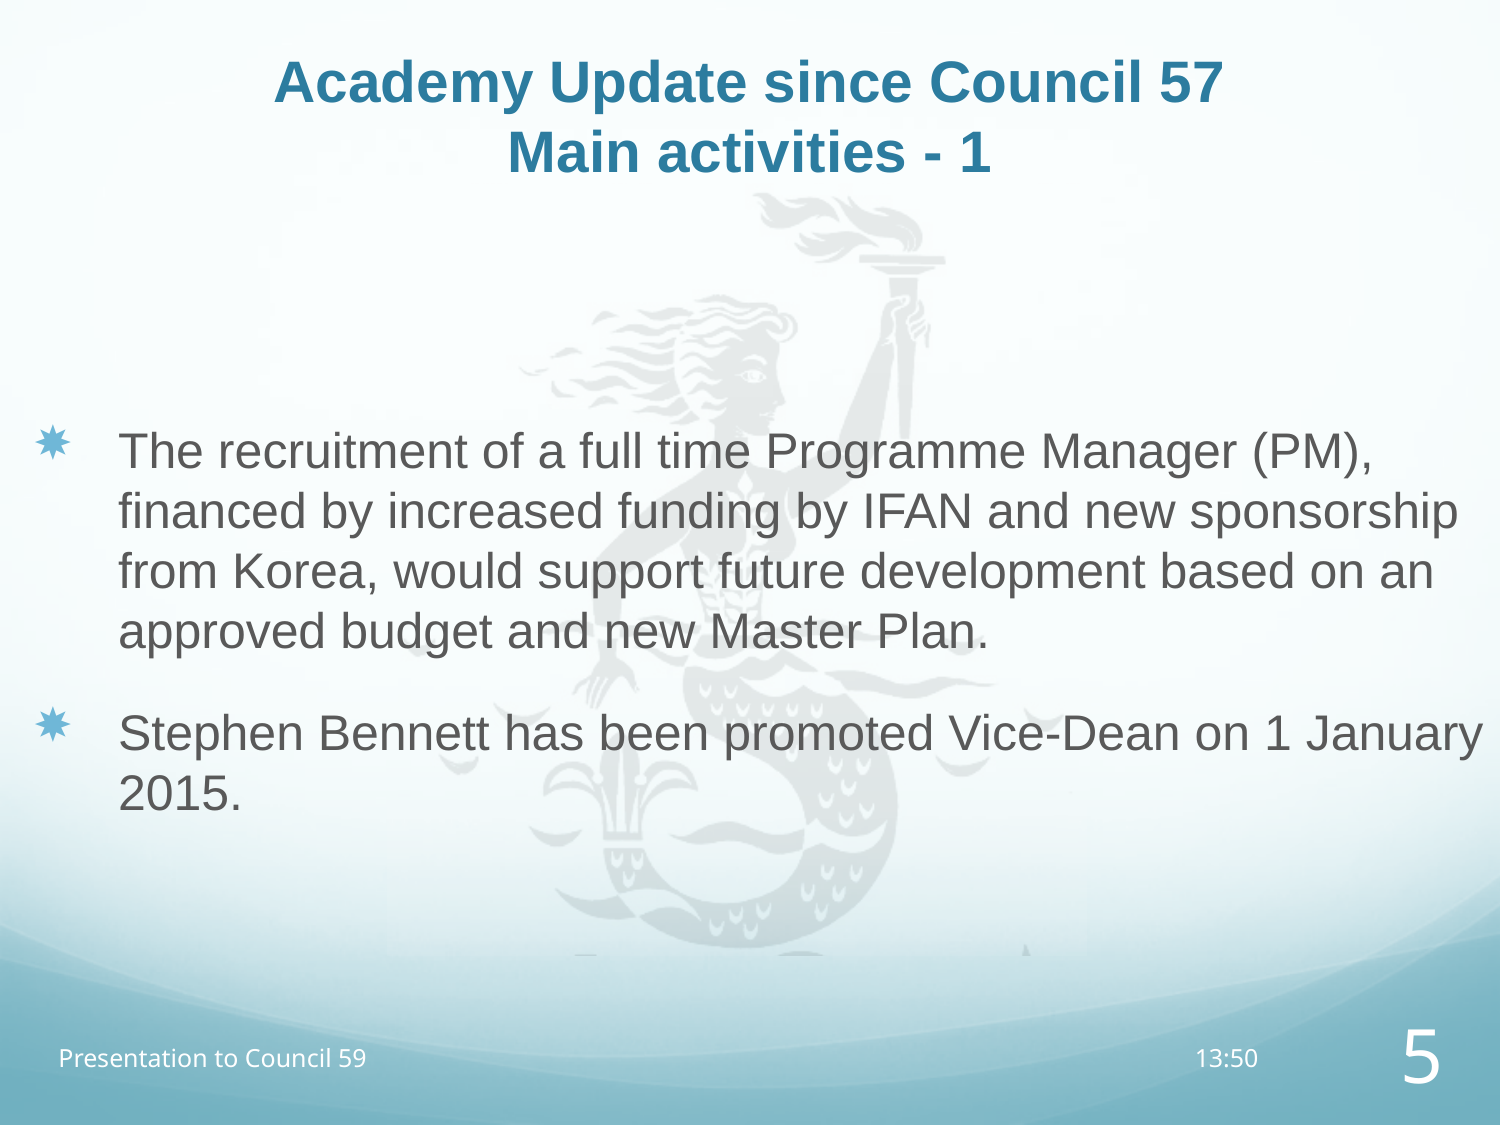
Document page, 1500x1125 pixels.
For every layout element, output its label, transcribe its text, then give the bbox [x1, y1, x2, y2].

title Academy Update since Council 57 Main activities - 1 [75, 35, 1425, 193]
slide_number 5 [1295, 1029, 1459, 1090]
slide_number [923, 1029, 1274, 1090]
list The recruitment of a full time Programme Manager (PM), financed by increased funding by IFAN and new sponsorship from Korea, would support future development based on an approved budget and new Master Plan. Stephen Bennett has been promoted Vice-Dean on 1 January 2015. [15, 207, 1500, 1038]
footer Presentation to Council 59 [43, 1029, 838, 1090]
